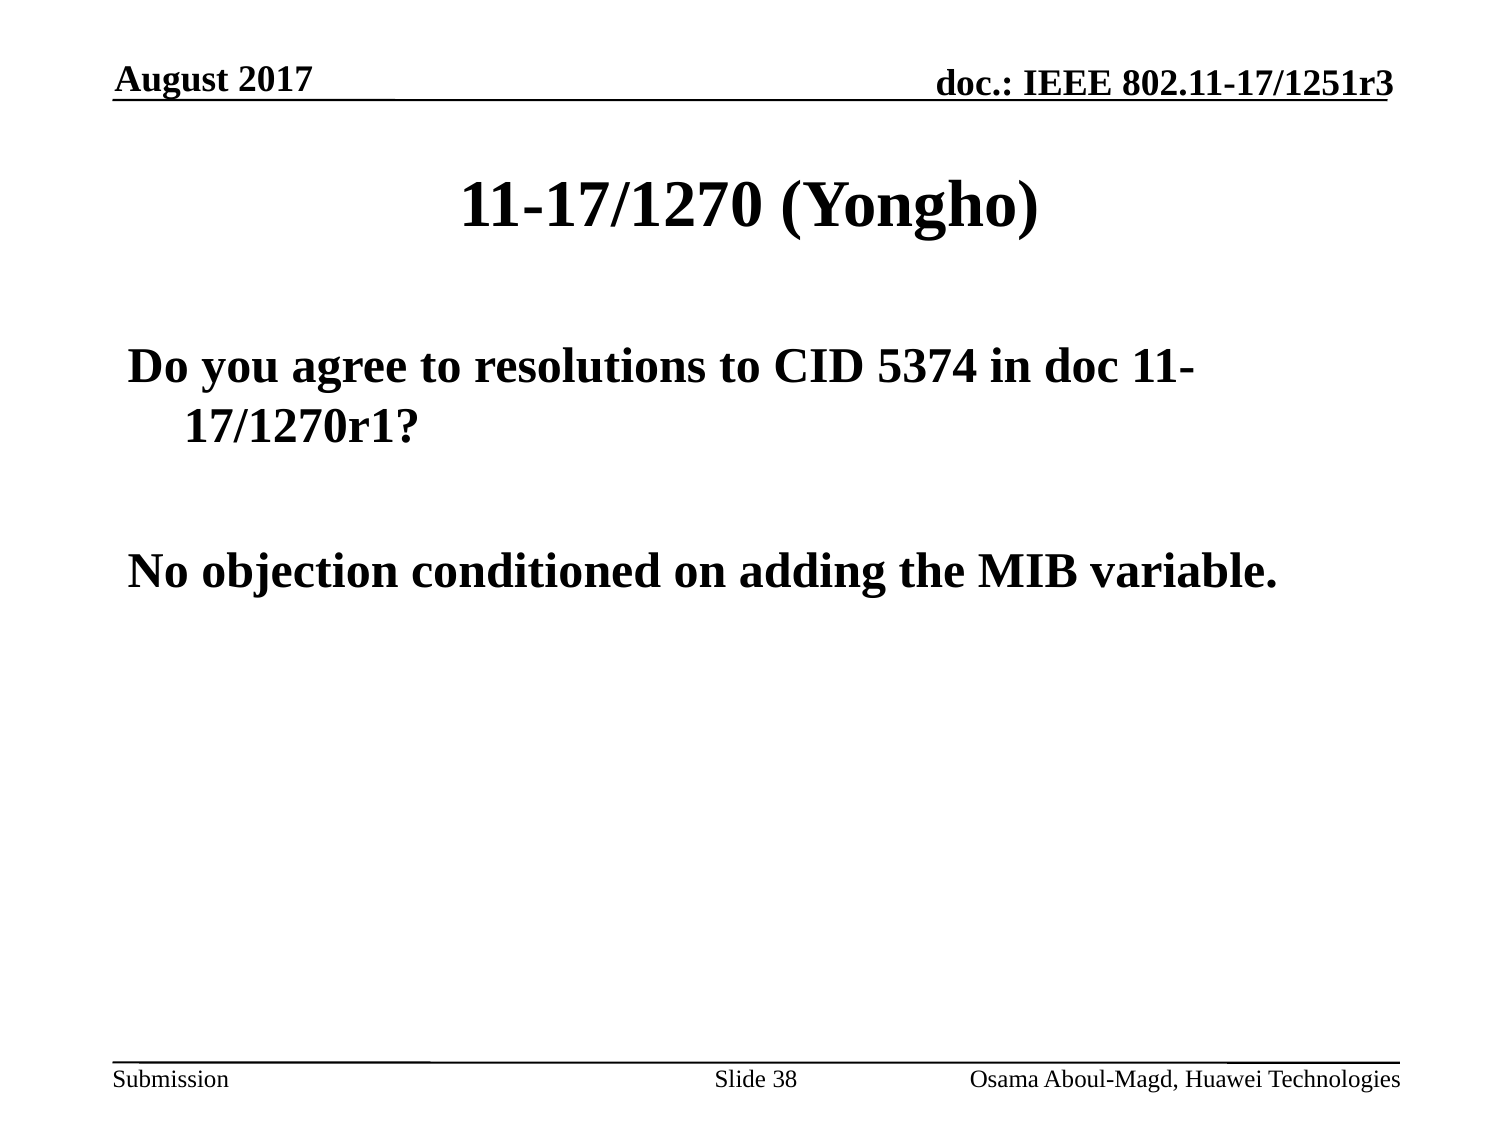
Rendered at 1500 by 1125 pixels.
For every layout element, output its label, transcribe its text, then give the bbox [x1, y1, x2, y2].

title 11-17/1270 (Yongho) [112, 112, 1388, 288]
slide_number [114, 54, 423, 100]
list Do you agree to resolutions to CID 5374 in doc 11-17/1270r1? No objection conditioned on adding the MIB variable. [112, 324, 1388, 1000]
footer Osama Aboul-Magd, Huawei Technologies [878, 1061, 1402, 1093]
slide_number Slide 38 [712, 1061, 800, 1123]
